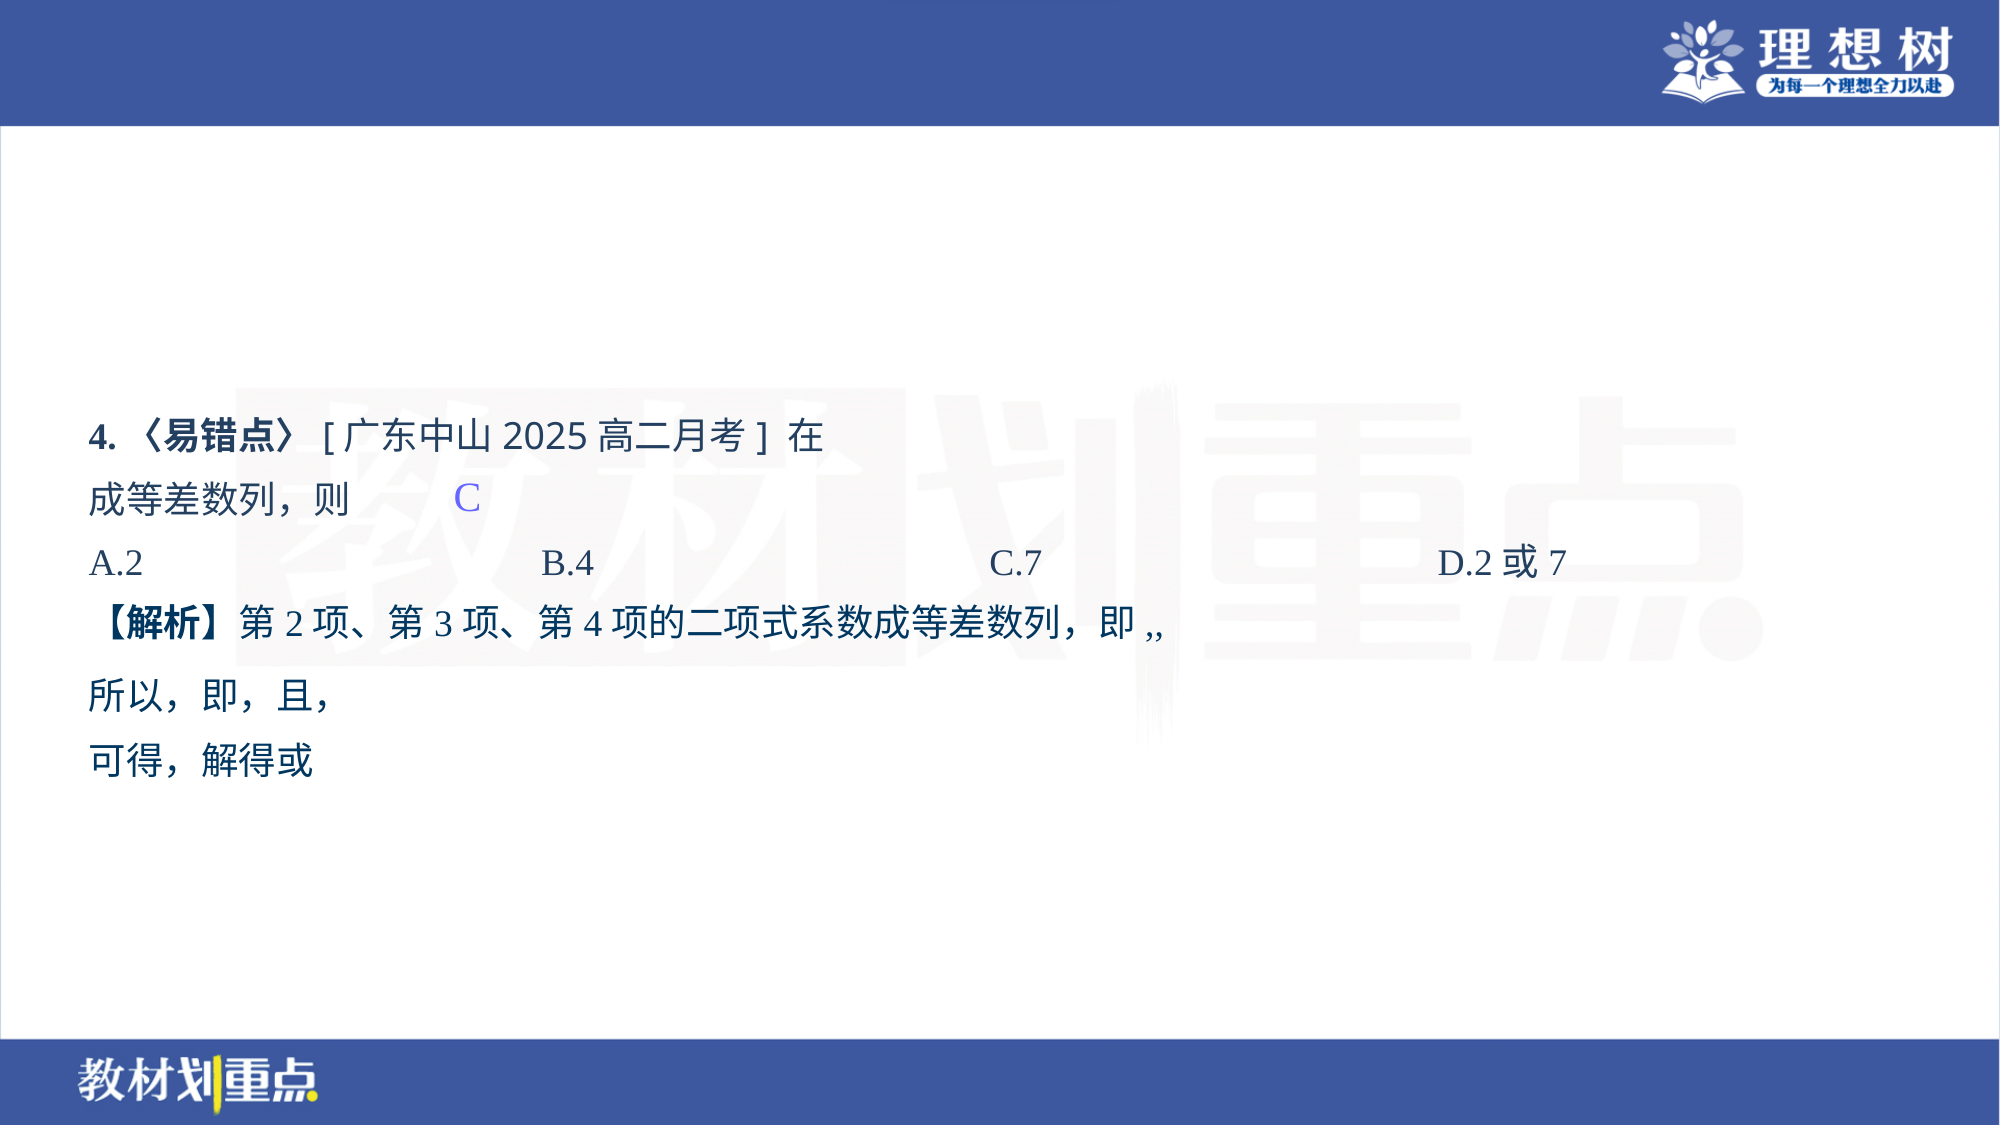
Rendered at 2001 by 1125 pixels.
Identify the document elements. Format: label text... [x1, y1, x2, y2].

picture [0, 0, 2000, 1125]
text_box A.2 B.4 C.7 D.2或7 [88, 515, 1911, 575]
text_box C [438, 467, 497, 515]
